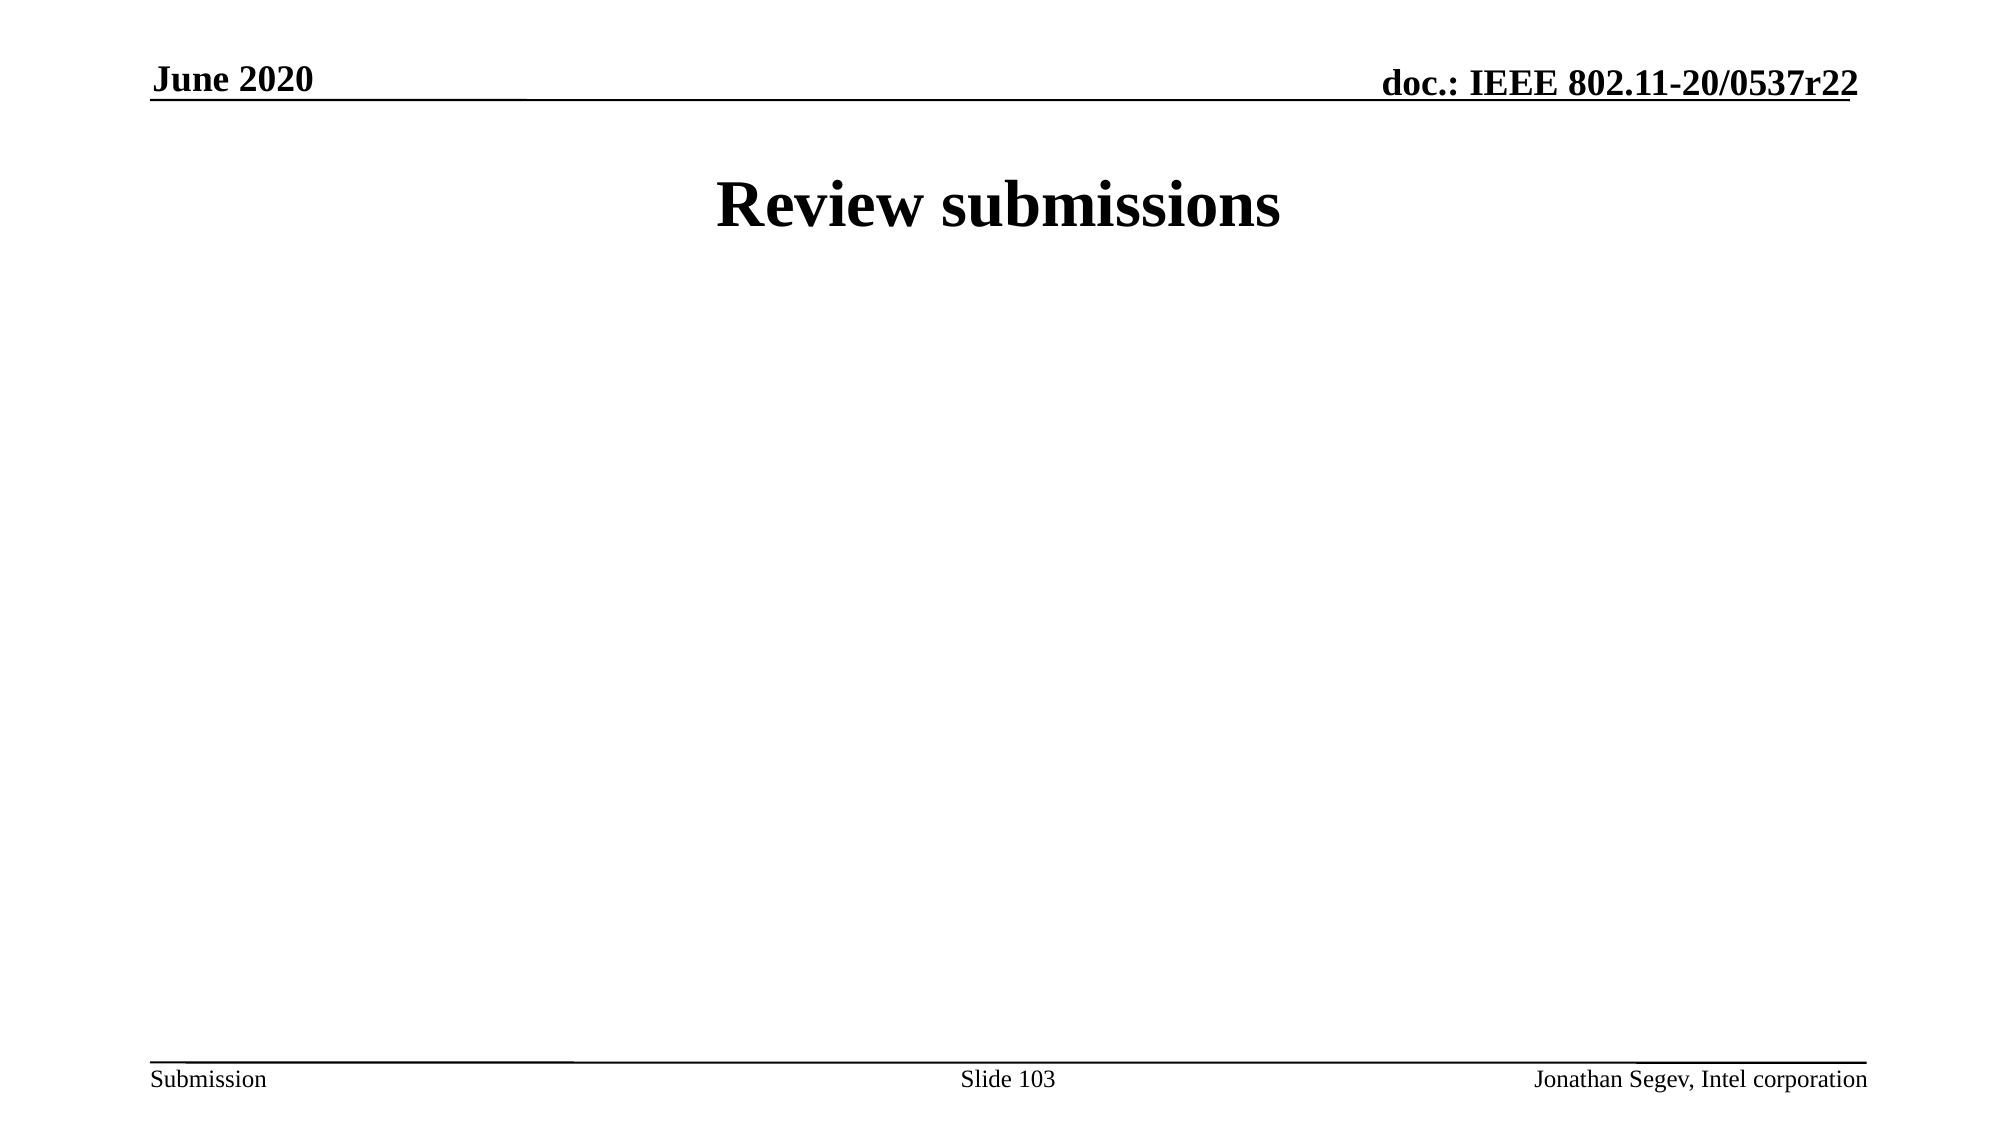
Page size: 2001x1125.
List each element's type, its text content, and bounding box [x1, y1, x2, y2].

slide_number Slide 103 [950, 1061, 1067, 1123]
title Review submissions [149, 112, 1850, 288]
footer Jonathan Segev, Intel corporation [1171, 1061, 1869, 1093]
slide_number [152, 54, 563, 100]
